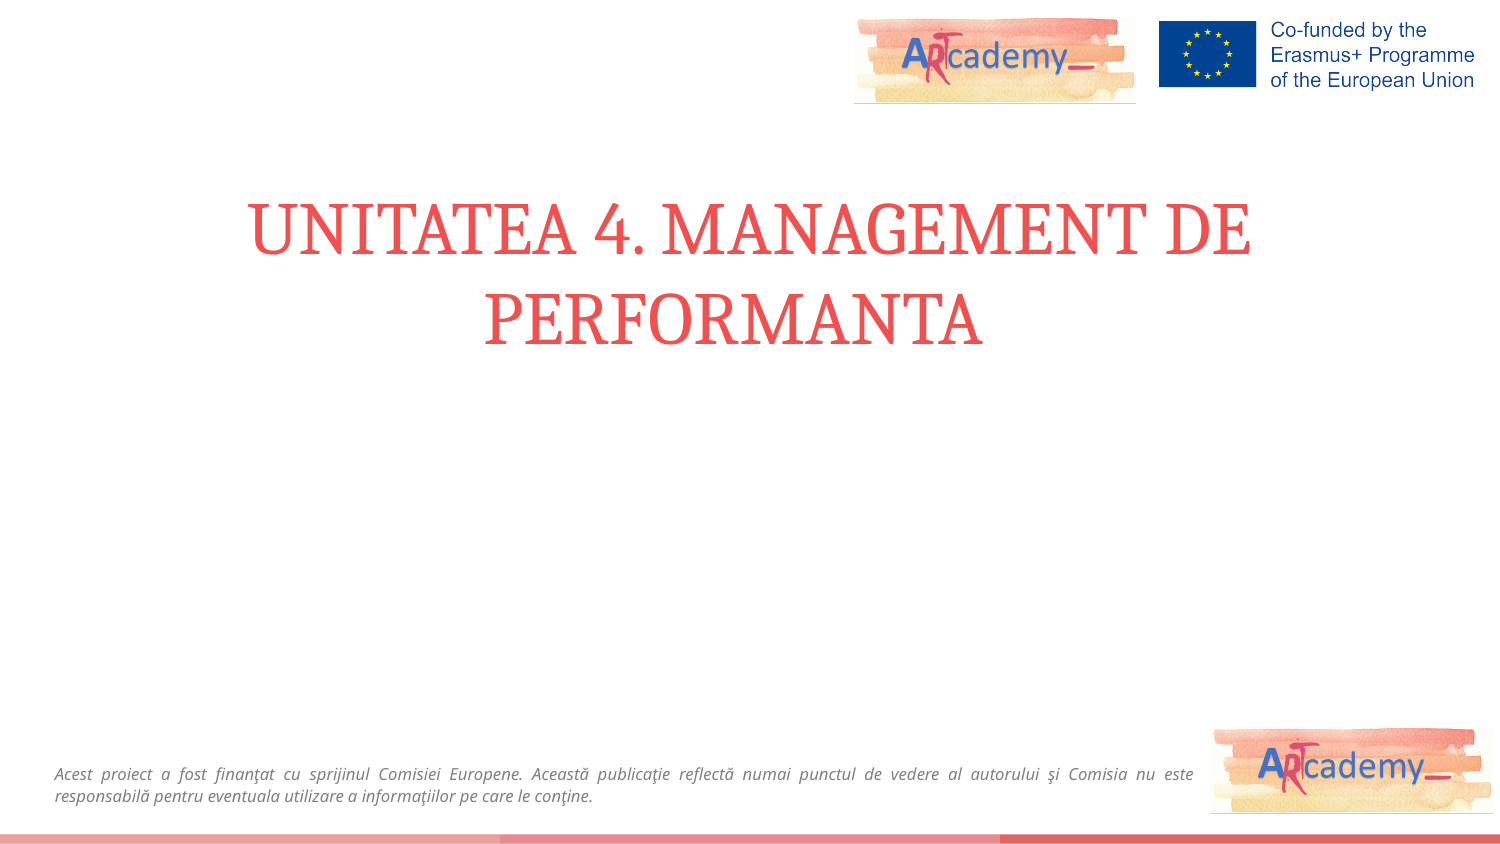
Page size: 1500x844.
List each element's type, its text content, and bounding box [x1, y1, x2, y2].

picture [854, 0, 1137, 134]
picture [1158, 21, 1474, 91]
picture [1210, 709, 1493, 844]
title UNITATEA 4. MANAGEMENT DE PERFORMANTA [164, 167, 1336, 375]
text_box Acest proiect a fost finanţat cu sprijinul Comisiei Europene. Această publicaţie reflectă numai punctul de vedere al autorului şi Comisia nu este responsabilă pentru eventuala utilizare a informaţiilor pe care le conţine. [39, 754, 1205, 808]
